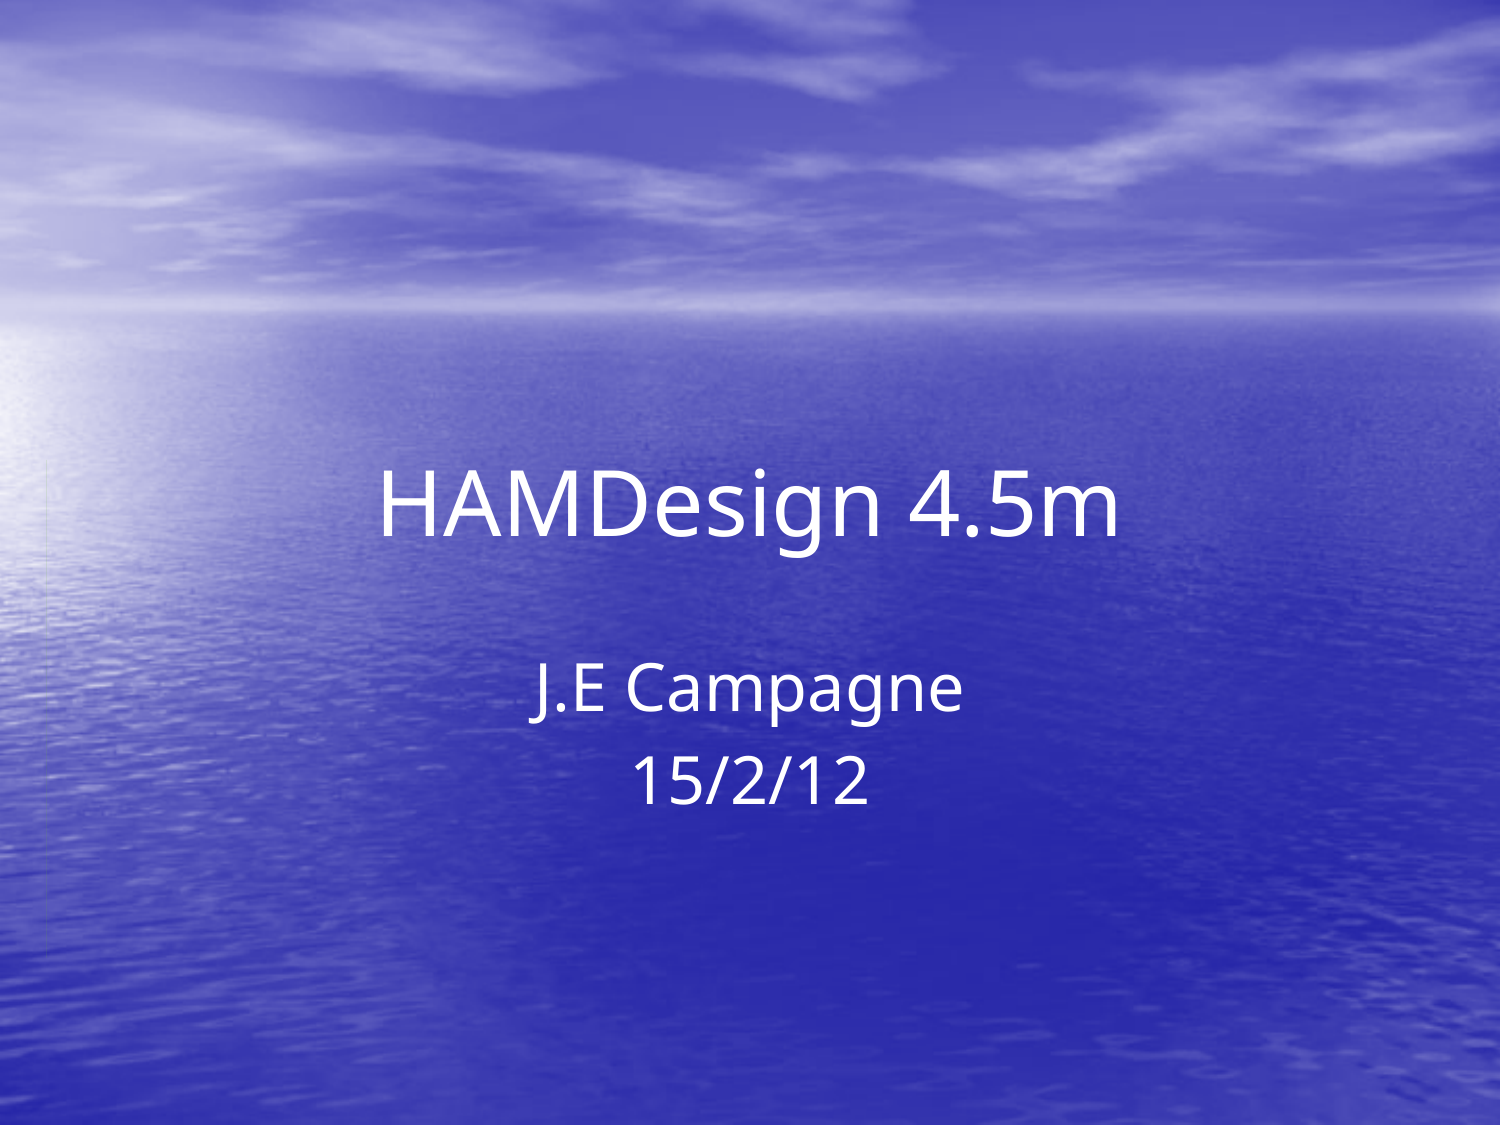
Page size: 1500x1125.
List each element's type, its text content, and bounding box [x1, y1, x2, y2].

subtitle J.E Campagne 15/2/12 [224, 637, 1276, 926]
title HAMDesign 4.5m [112, 327, 1388, 563]
